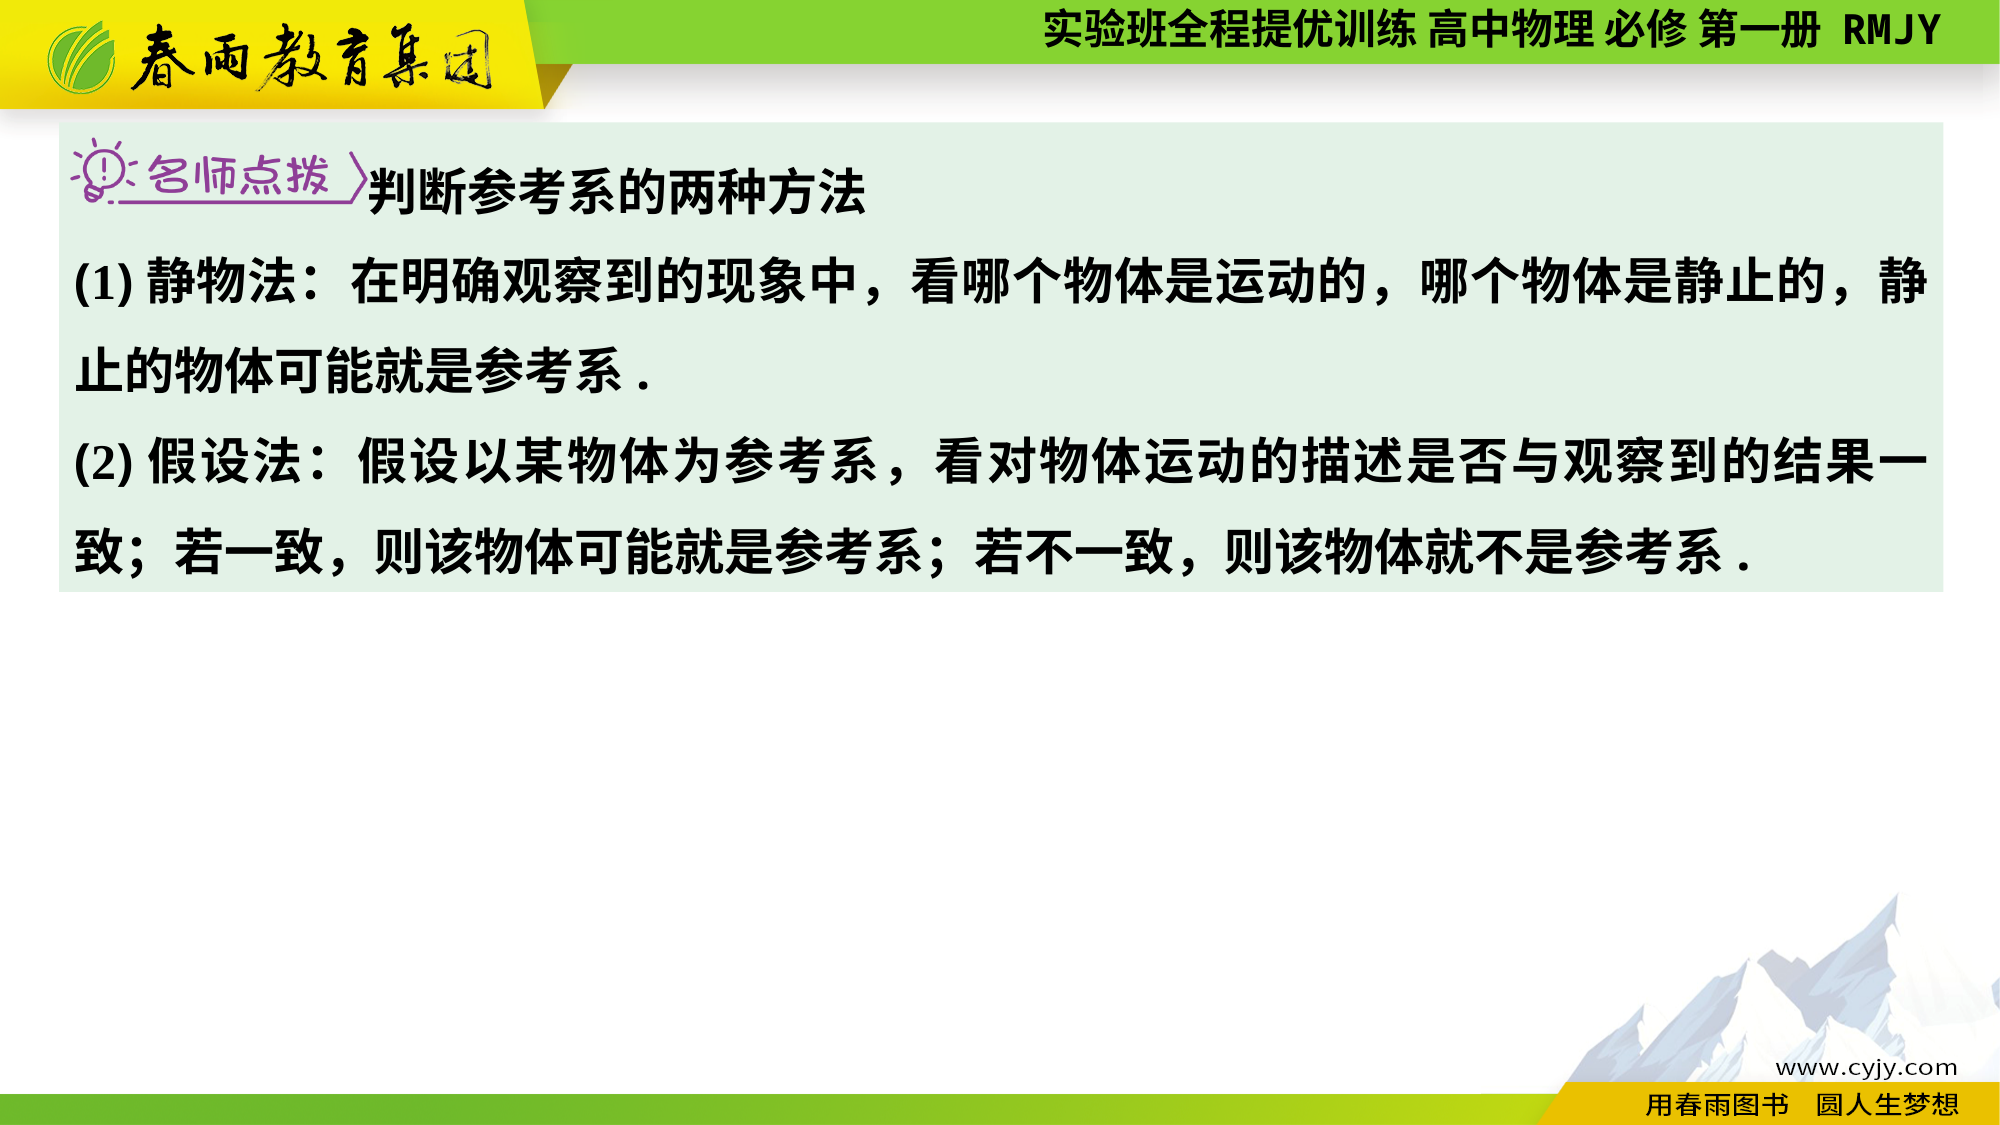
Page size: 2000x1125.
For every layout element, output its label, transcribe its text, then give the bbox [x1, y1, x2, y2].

list 判断参考系的两种方法 (1)静物法：在明确观察到的现象中，看哪个物体是运动的，哪个物体是静止的，静止的物体可能就是参考系. (2)假设法：假设以某物体为参考系，看对物体运动的描述是否与观察到的结果一致；若一致，则该物体可能就是参考系；若不一致，则该物体就不是参考系. [59, 122, 1944, 592]
picture [0, 0, 2000, 1125]
